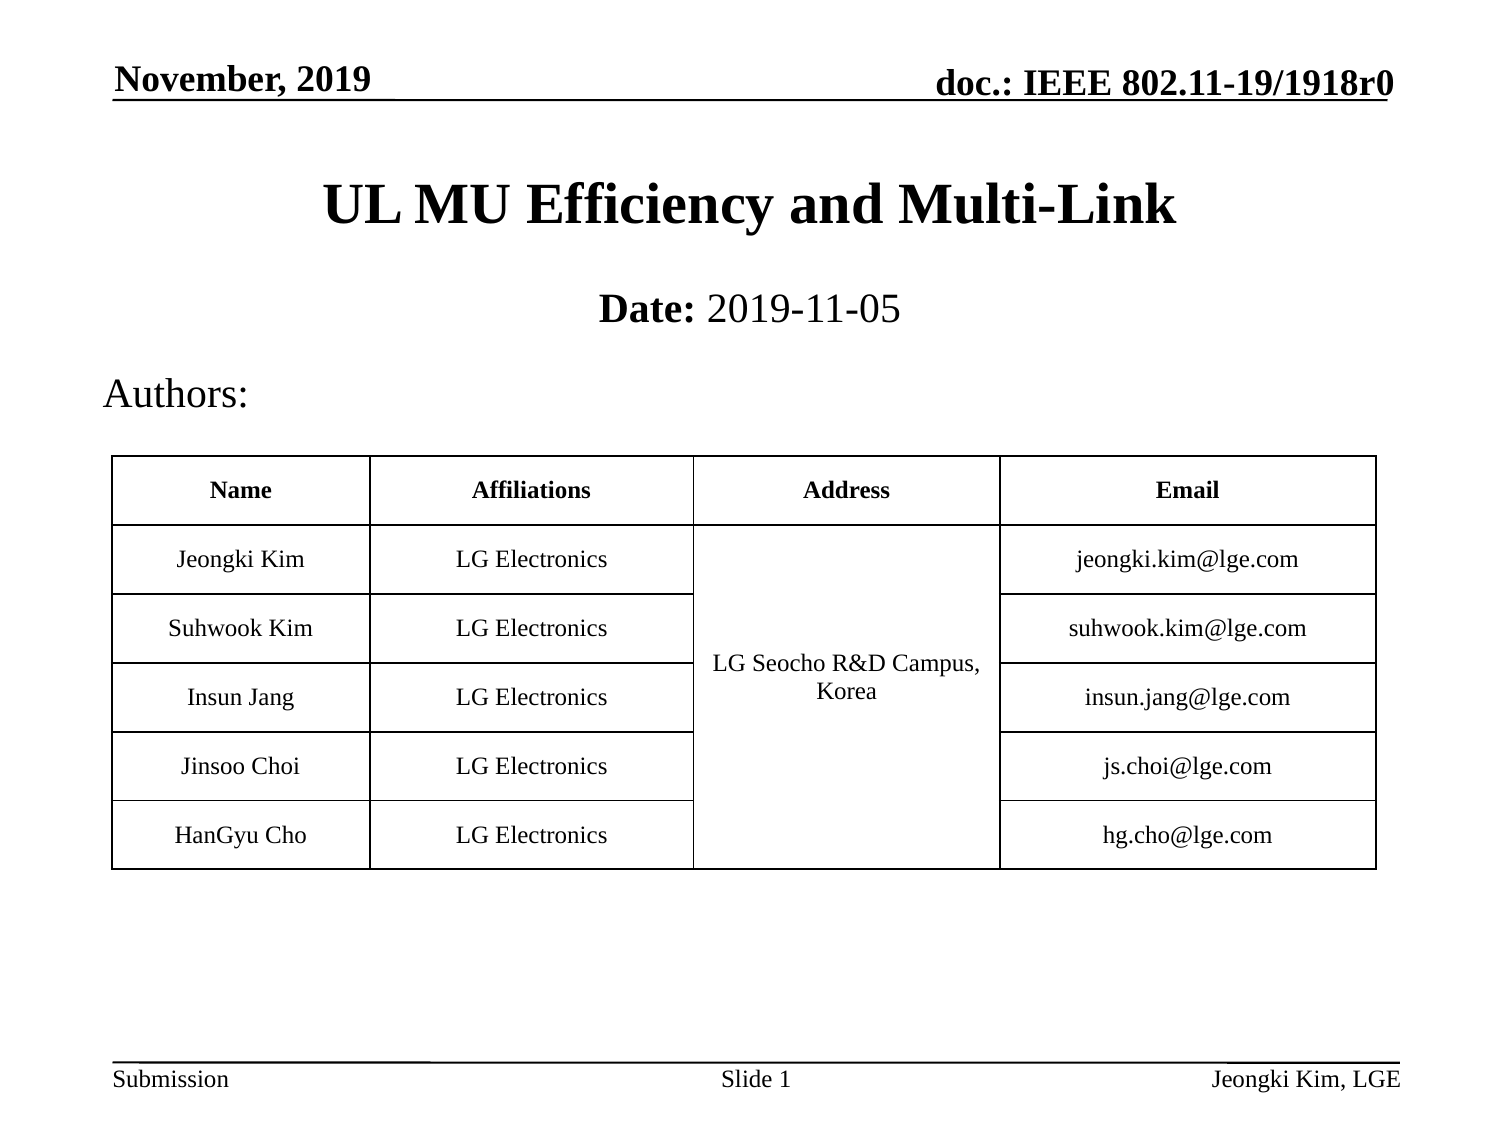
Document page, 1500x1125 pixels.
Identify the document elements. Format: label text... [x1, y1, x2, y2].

table_header Email [1001, 457, 1375, 524]
table_cell LG Electronics [371, 801, 693, 868]
text_box Authors: [87, 358, 325, 421]
table_cell LG Seocho R&D Campus, Korea [694, 526, 999, 868]
table_cell insun.jang@lge.com [1001, 664, 1375, 731]
table_cell js.choi@lge.com [1001, 733, 1375, 800]
table_cell HanGyu Cho [113, 801, 369, 868]
table_cell Insun Jang [113, 664, 369, 731]
table_header Affiliations [371, 457, 693, 524]
table_cell Suhwook Kim [113, 595, 369, 662]
table_cell LG Electronics [371, 526, 693, 593]
title UL MU Efficiency and Multi-Link [112, 112, 1388, 272]
list Date: 2019-11-05 [112, 272, 1388, 339]
table_cell suhwook.kim@lge.com [1001, 595, 1375, 662]
table_cell Jinsoo Choi [113, 733, 369, 800]
table_cell LG Electronics [371, 733, 693, 800]
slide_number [114, 54, 493, 100]
table_cell LG Electronics [371, 664, 693, 731]
table_cell Jeongki Kim [113, 526, 369, 593]
table_header Address [694, 457, 999, 524]
table_cell hg.cho@lge.com [1001, 801, 1375, 868]
table_cell jeongki.kim@lge.com [1001, 526, 1375, 593]
slide_number Slide 1 [712, 1061, 800, 1123]
table_cell LG Electronics [371, 595, 693, 662]
footer Jeongki Kim, LGE [878, 1061, 1402, 1093]
table_header Name [113, 457, 369, 524]
